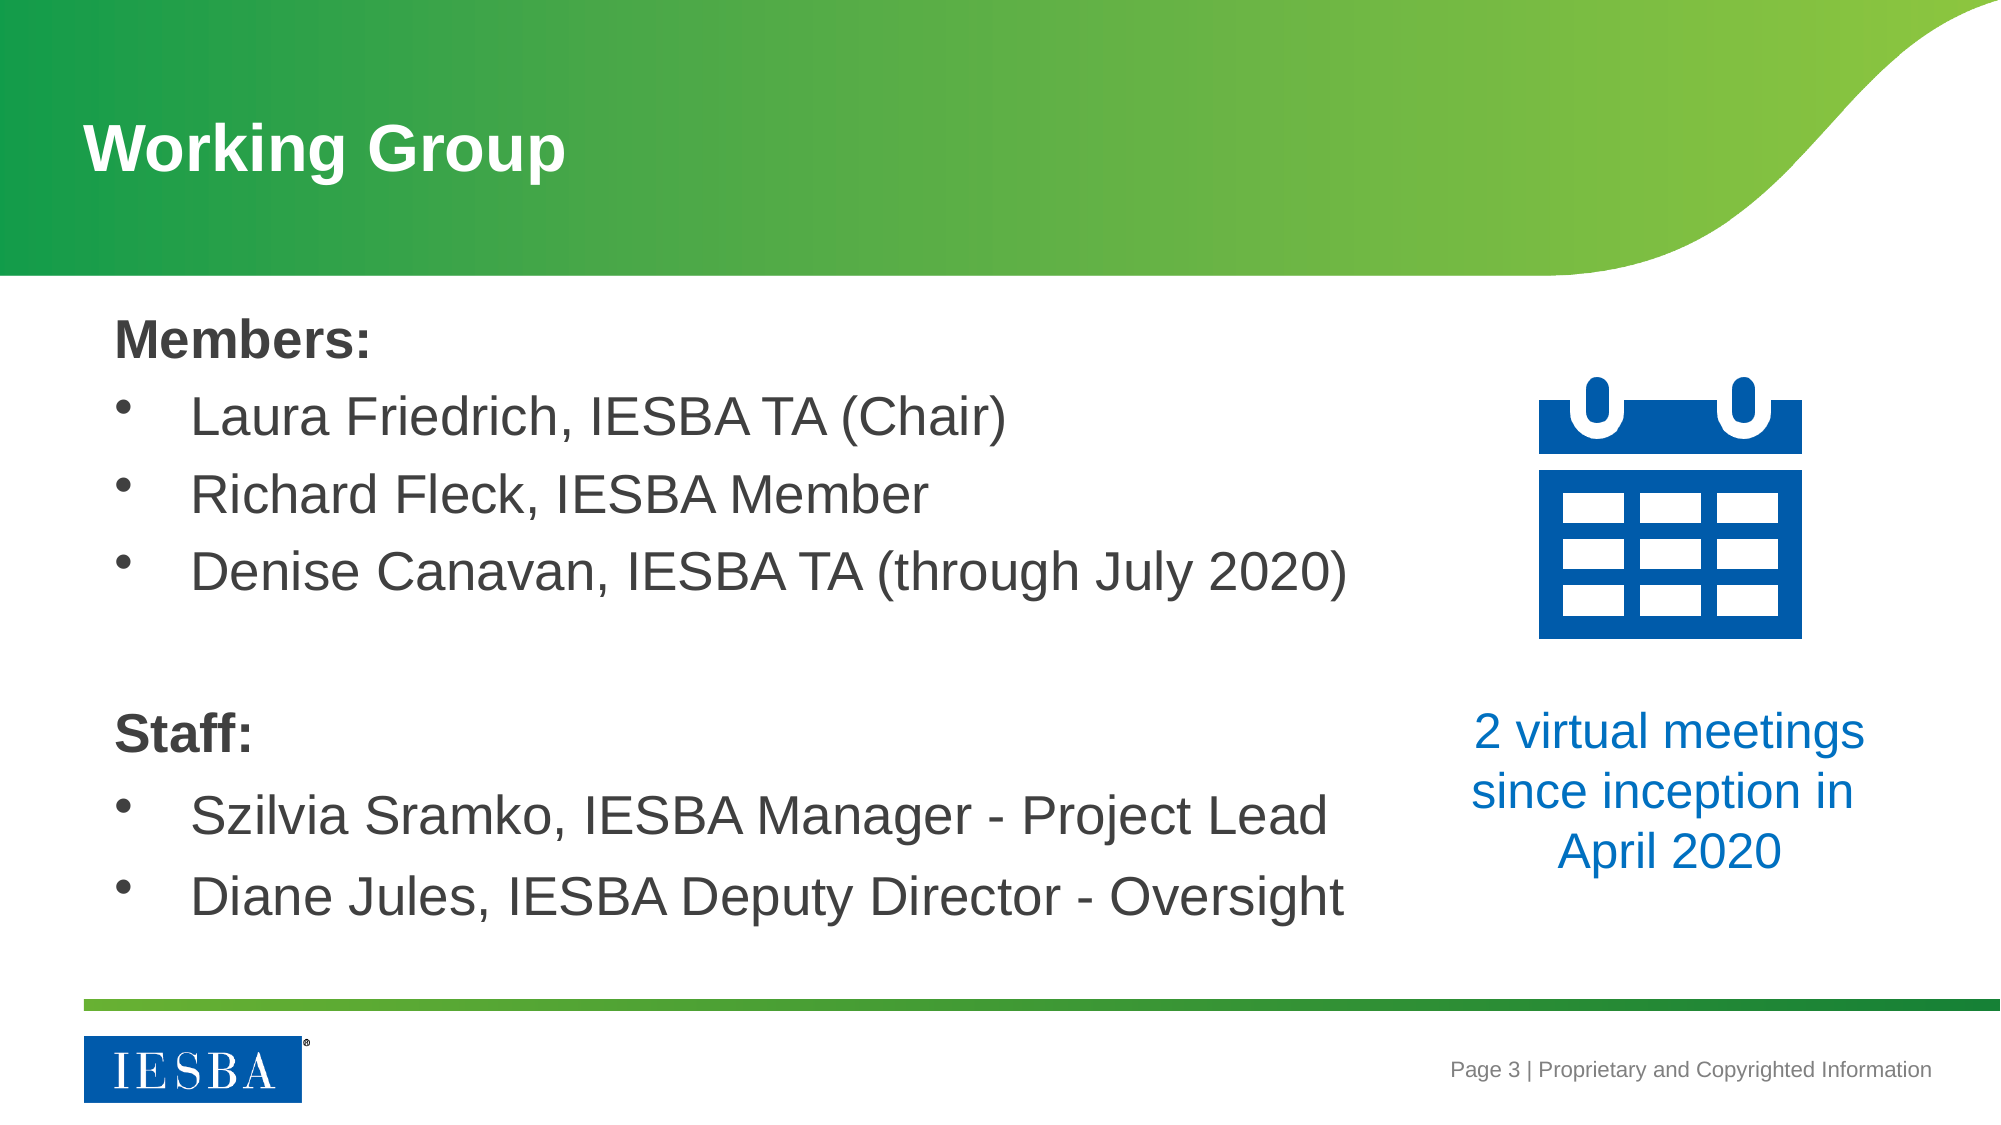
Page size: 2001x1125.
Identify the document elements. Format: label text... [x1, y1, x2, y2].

list Members: Laura Friedrich, IESBA TA (Chair) Richard Fleck, IESBA Member Denise Canavan, IESBA TA (through July 2020) Staff: Szilvia Sramko, IESBA Manager - Project Lead Diane Jules, IESBA Deputy Director - Oversight [99, 296, 1379, 943]
picture [84, 1036, 310, 1103]
picture [0, 0, 2000, 276]
text_box 2 virtual meetings since inception in April 2020 [1414, 691, 1926, 887]
picture [1485, 322, 1855, 692]
title Working Group [83, 101, 1734, 189]
